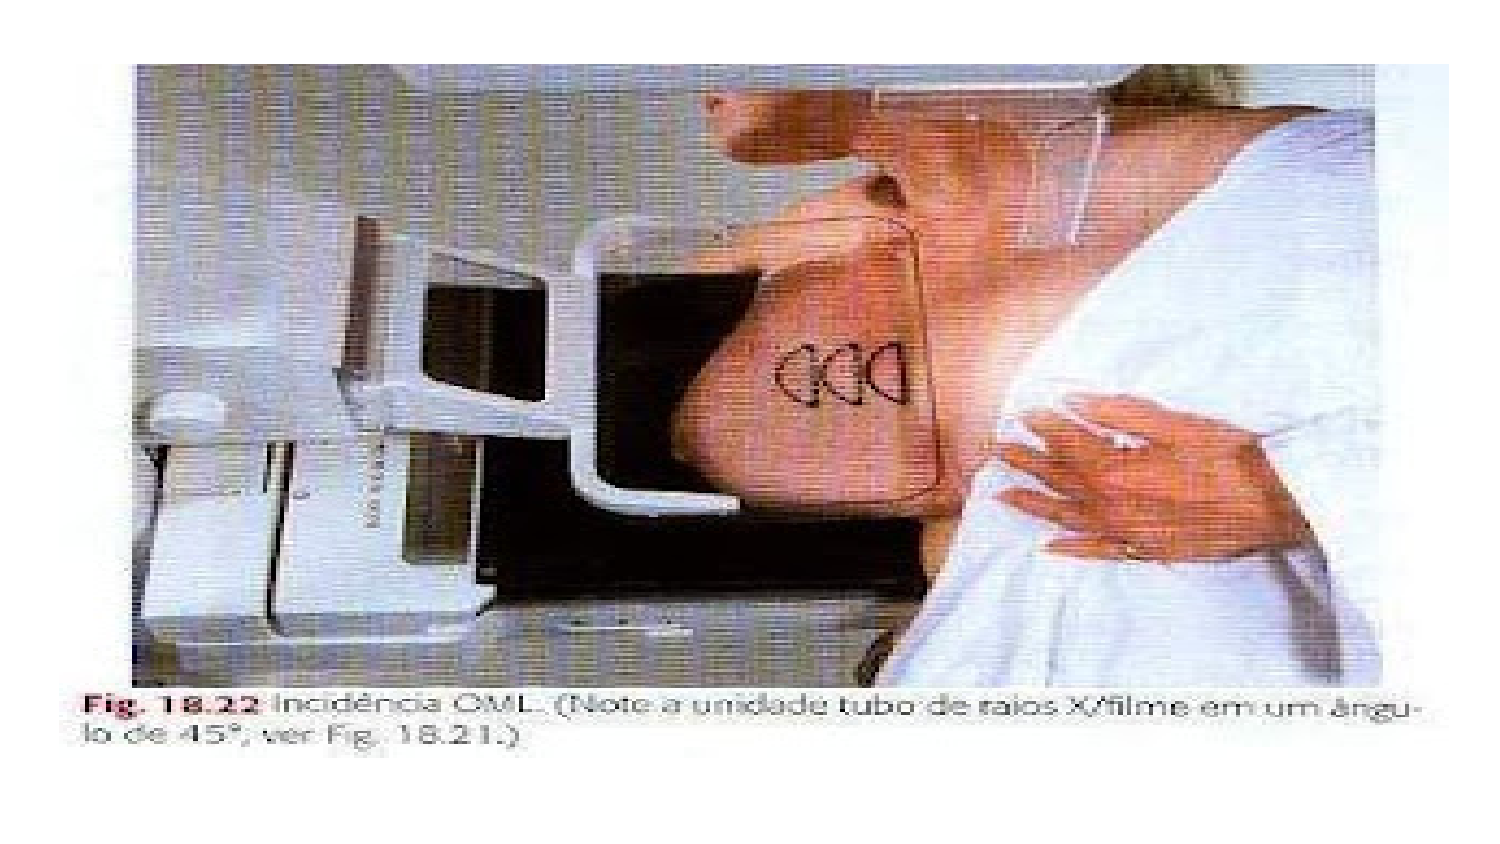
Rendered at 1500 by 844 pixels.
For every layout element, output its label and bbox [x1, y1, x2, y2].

picture [59, 64, 1450, 759]
